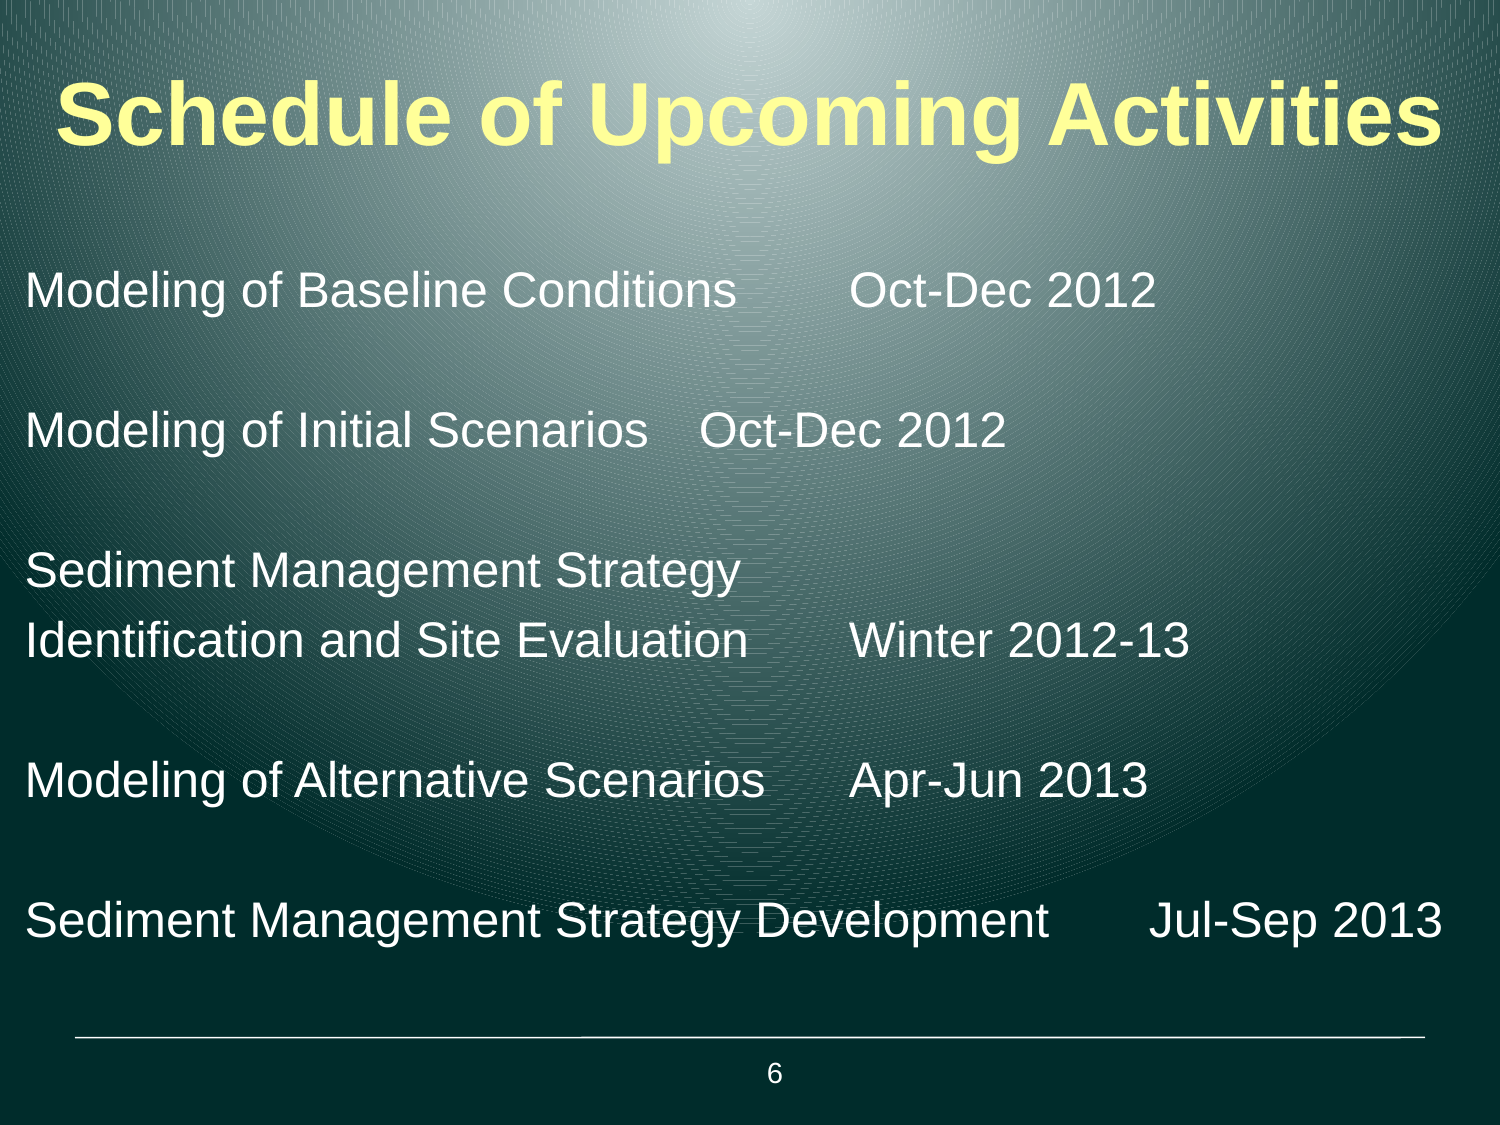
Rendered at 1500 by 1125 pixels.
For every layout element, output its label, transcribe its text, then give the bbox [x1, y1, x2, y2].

title Schedule of Upcoming Activities [12, 0, 1500, 249]
list Modeling of Baseline Conditions Oct-Dec 2012 Modeling of Initial Scenarios Oct-Dec 2012 Sediment Management Strategy Identification and Site Evaluation Winter 2012-13 Modeling of Alternative Scenarios Apr-Jun 2013 Sediment Management Strategy Development Jul-Sep 2013 [0, 249, 1500, 1026]
slide_number 6 [599, 1046, 951, 1125]
